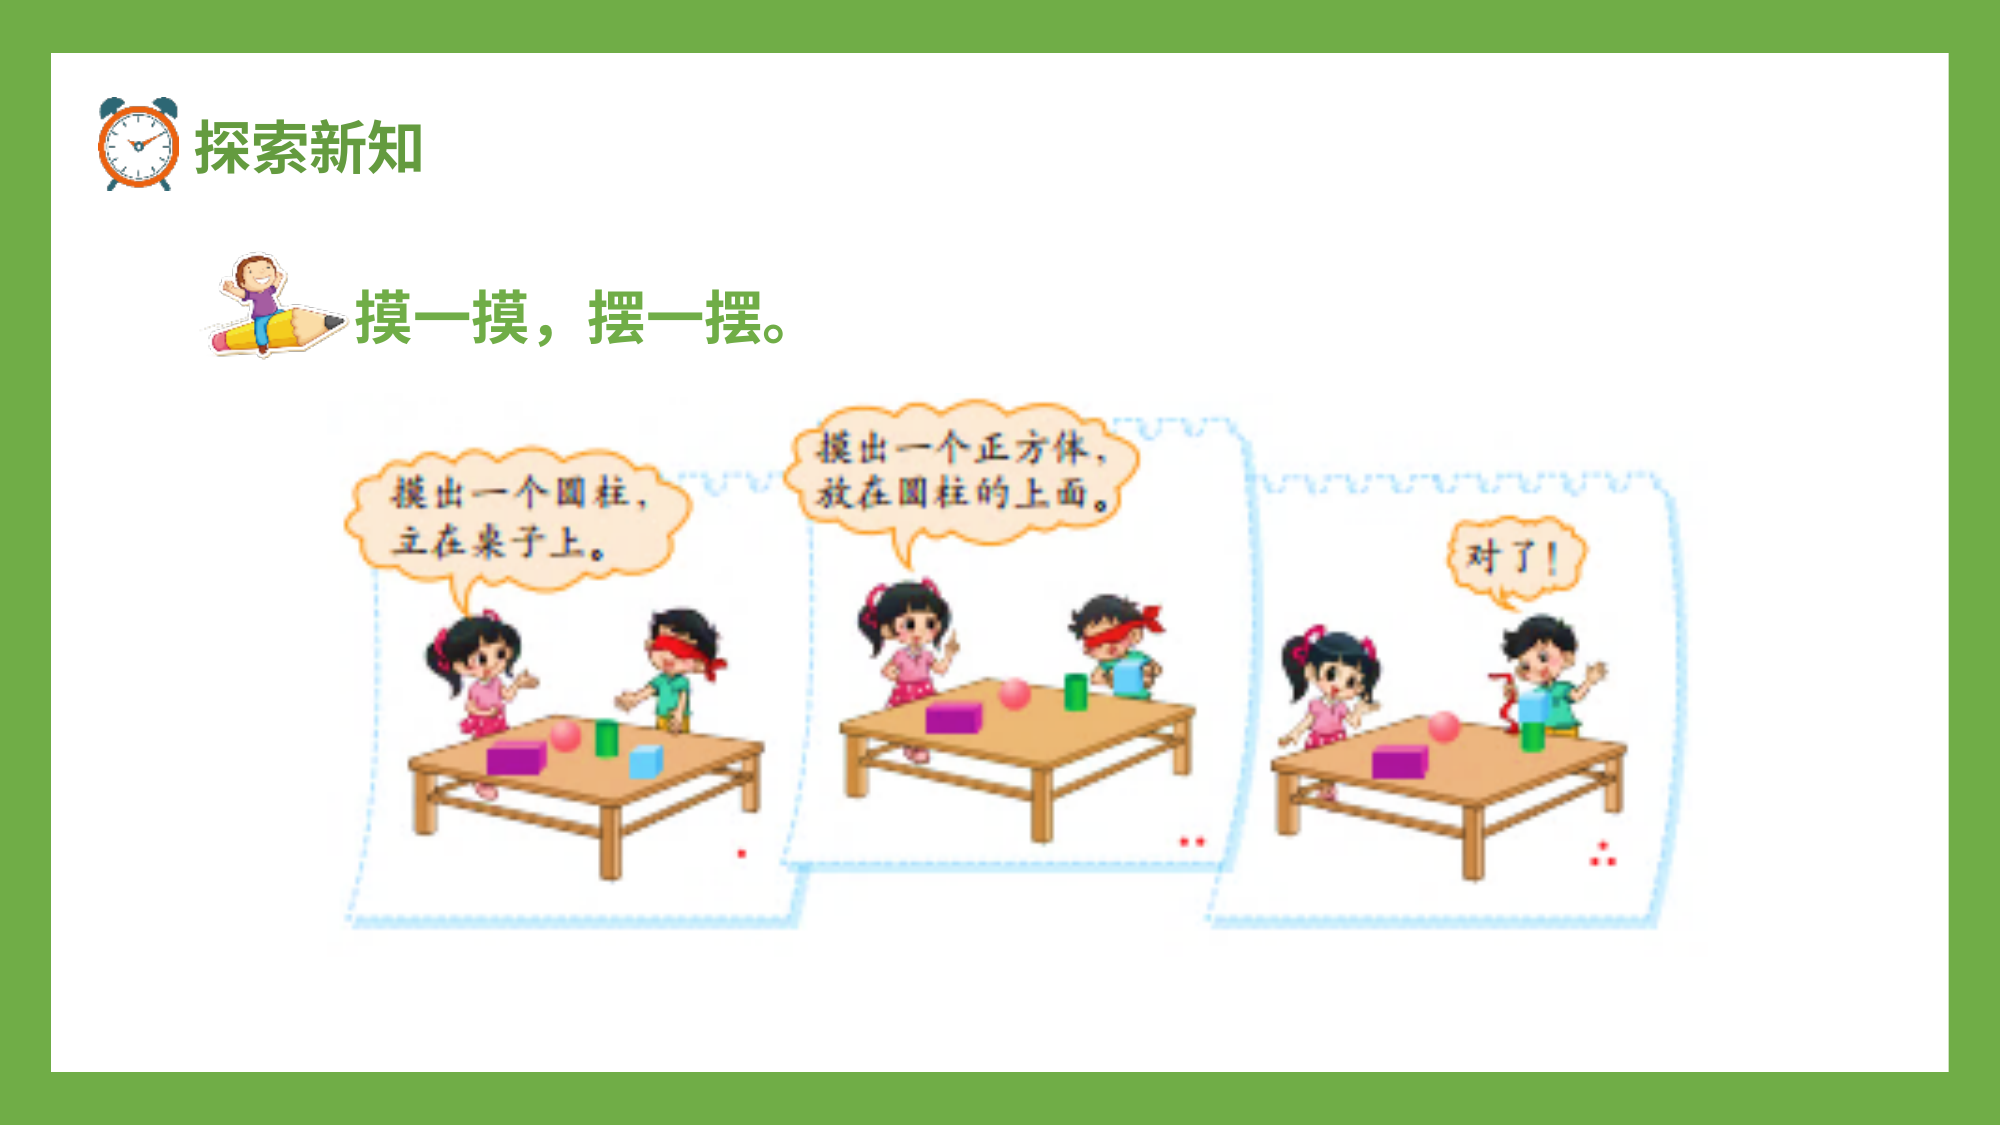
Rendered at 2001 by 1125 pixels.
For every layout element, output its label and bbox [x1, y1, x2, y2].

text_box [178, 239, 1478, 394]
picture [327, 393, 1715, 957]
text_box [97, 97, 554, 191]
